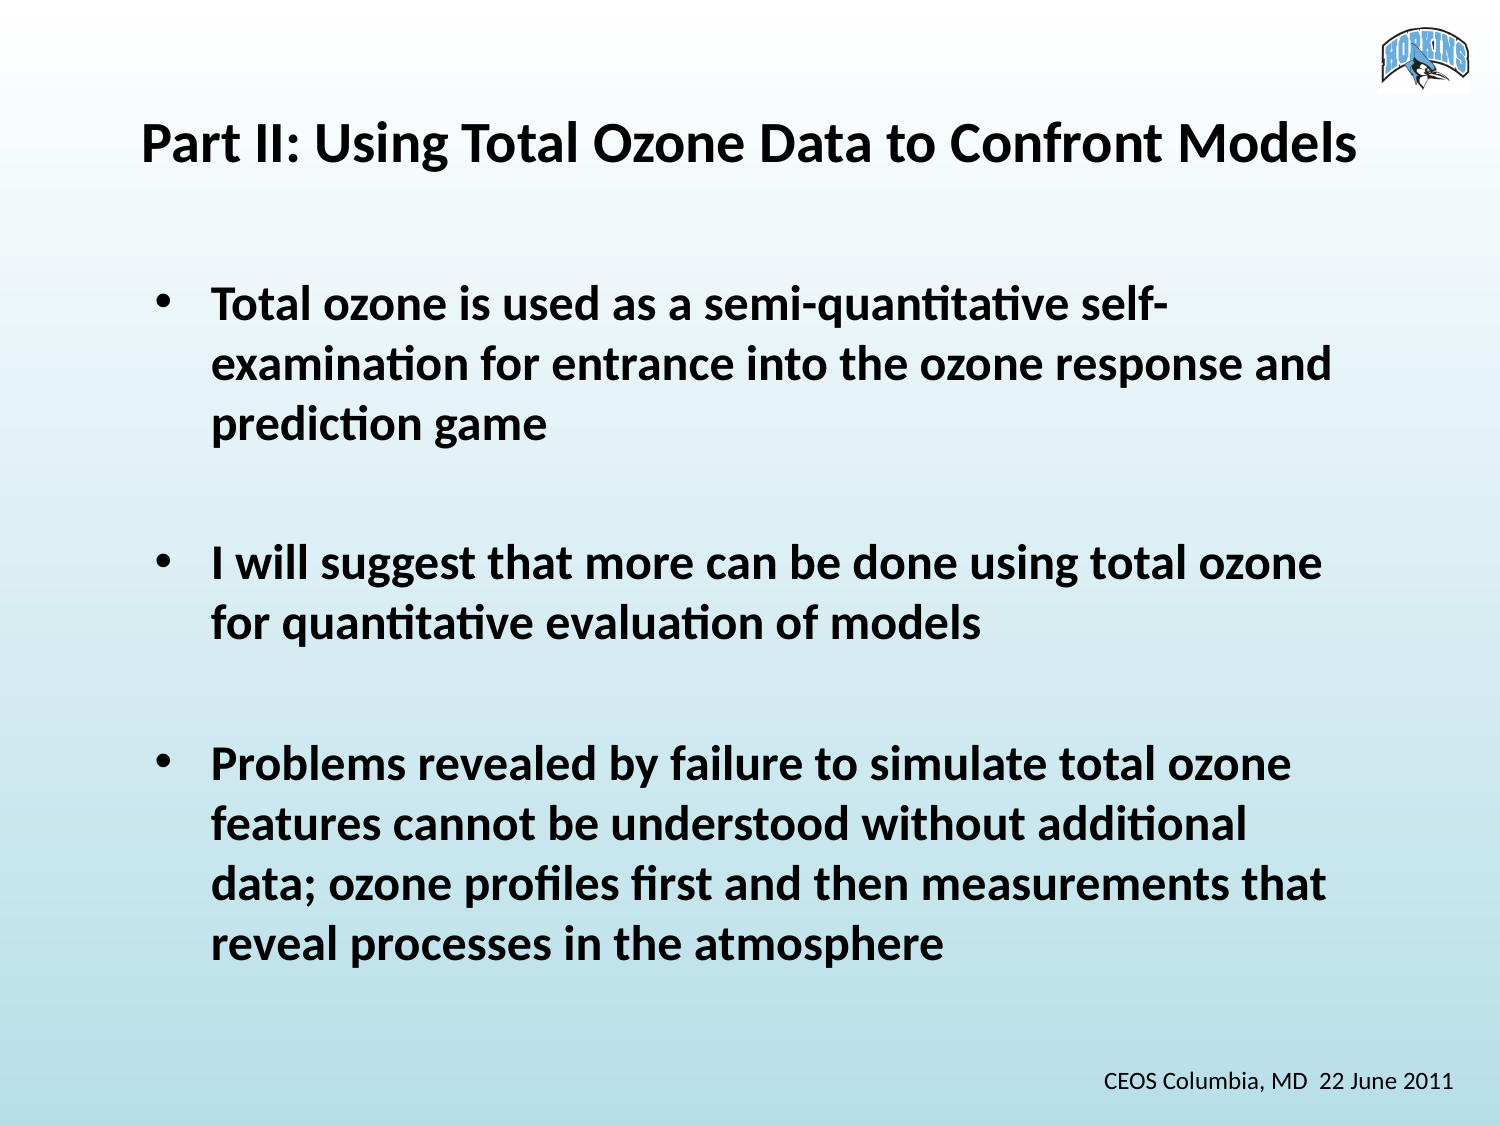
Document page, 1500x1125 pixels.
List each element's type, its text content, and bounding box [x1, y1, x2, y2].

picture [1379, 25, 1471, 94]
list Total ozone is used as a semi-quantitative self-examination for entrance into the ozone response and prediction game I will suggest that more can be done using total ozone for quantitative evaluation of models Problems revealed by failure to simulate total ozone features cannot be understood without additional data; ozone profiles first and then measurements that reveal processes in the atmosphere [139, 262, 1353, 1005]
title Part II: Using Total Ozone Data to Confront Models [75, 45, 1425, 233]
